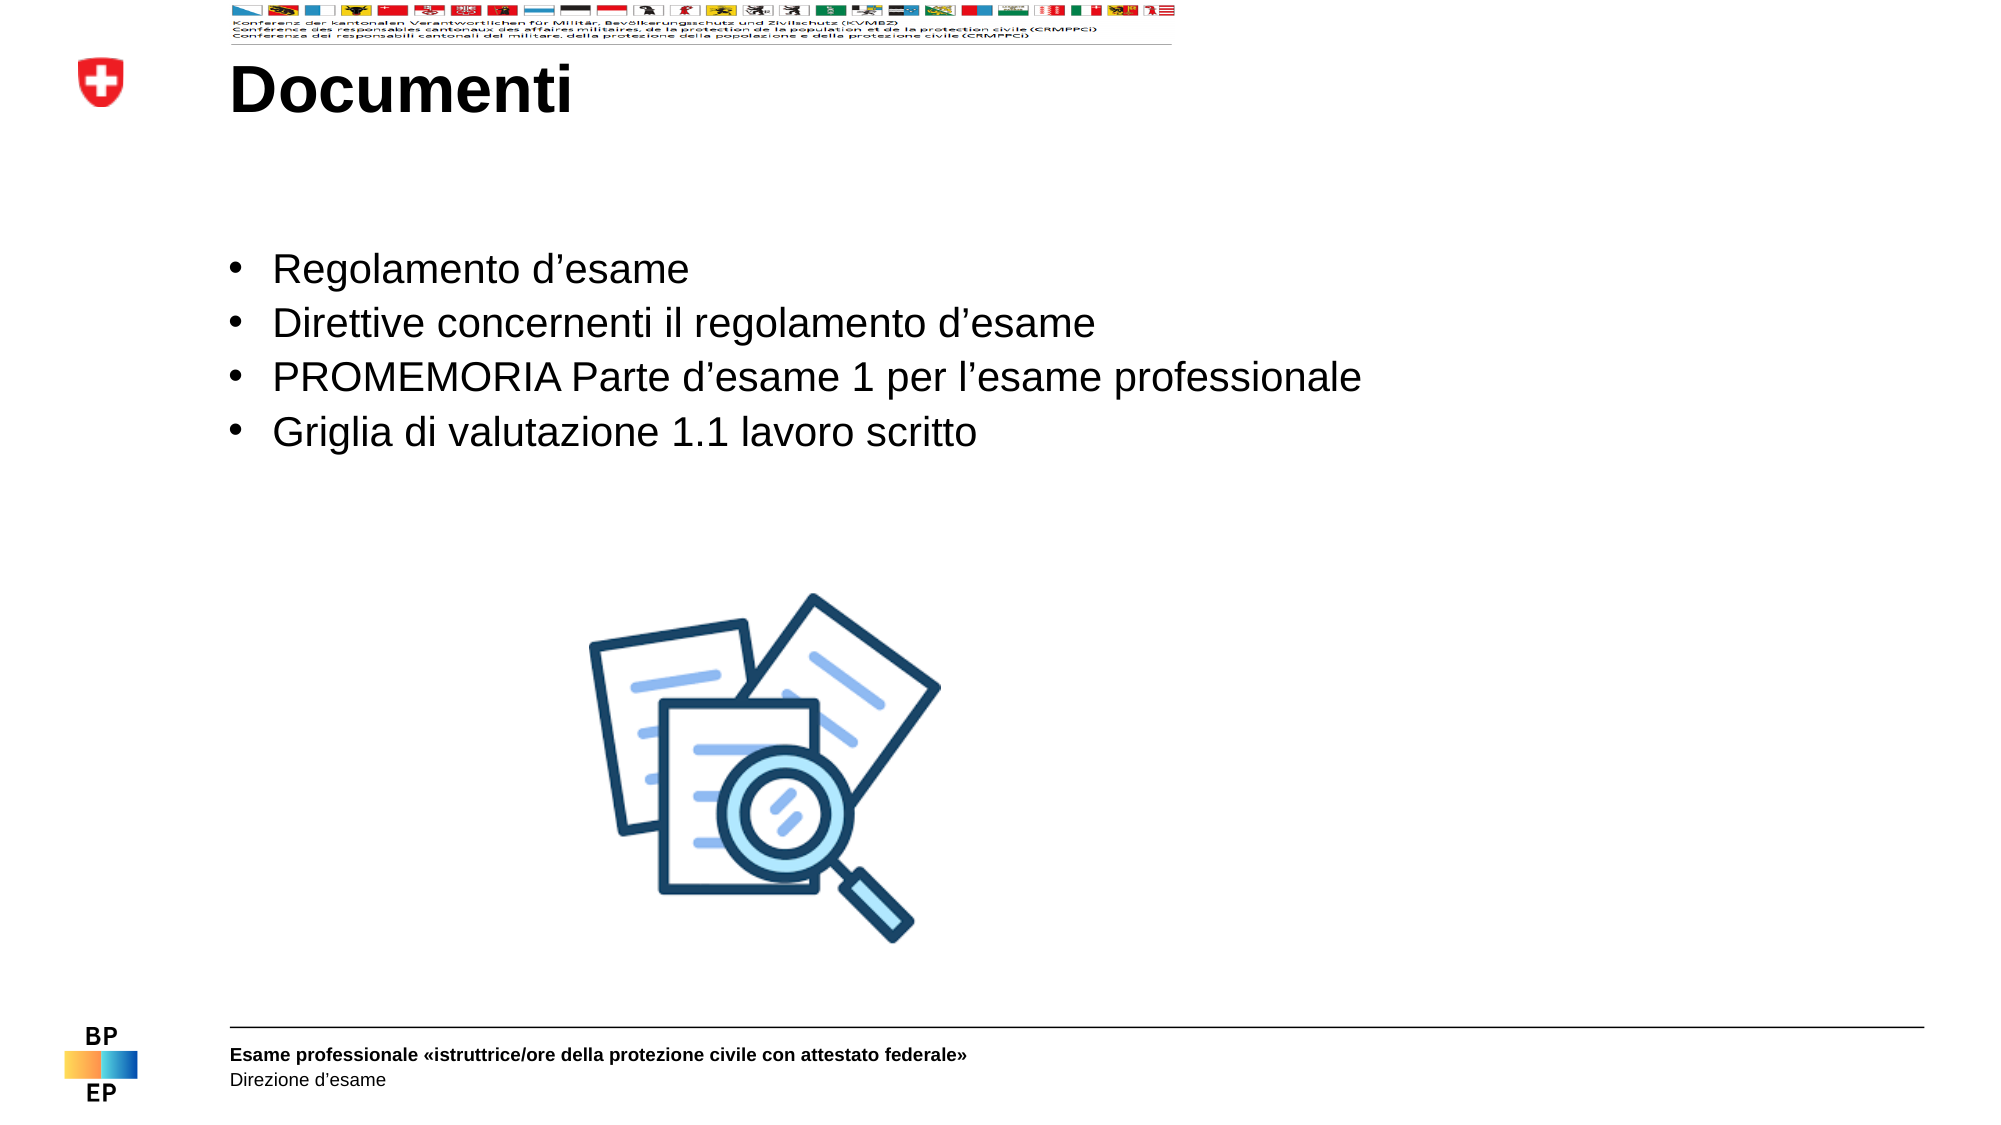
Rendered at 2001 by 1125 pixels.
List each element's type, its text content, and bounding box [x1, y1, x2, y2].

picture [61, 1021, 140, 1106]
picture [229, 4, 1175, 46]
list Regolamento d’esame Direttive concernenti il regolamento d’esame PROMEMORIA Parte d’esame 1 per l’esame professionale Griglia di valutazione 1.1 lavoro scritto [228, 237, 1922, 981]
picture [588, 592, 941, 945]
footer Esame professionale «istruttrice/ore della protezione civile con attestato federale» Direzione d’esame [229, 1040, 1177, 1088]
title Documenti [229, 50, 1922, 199]
